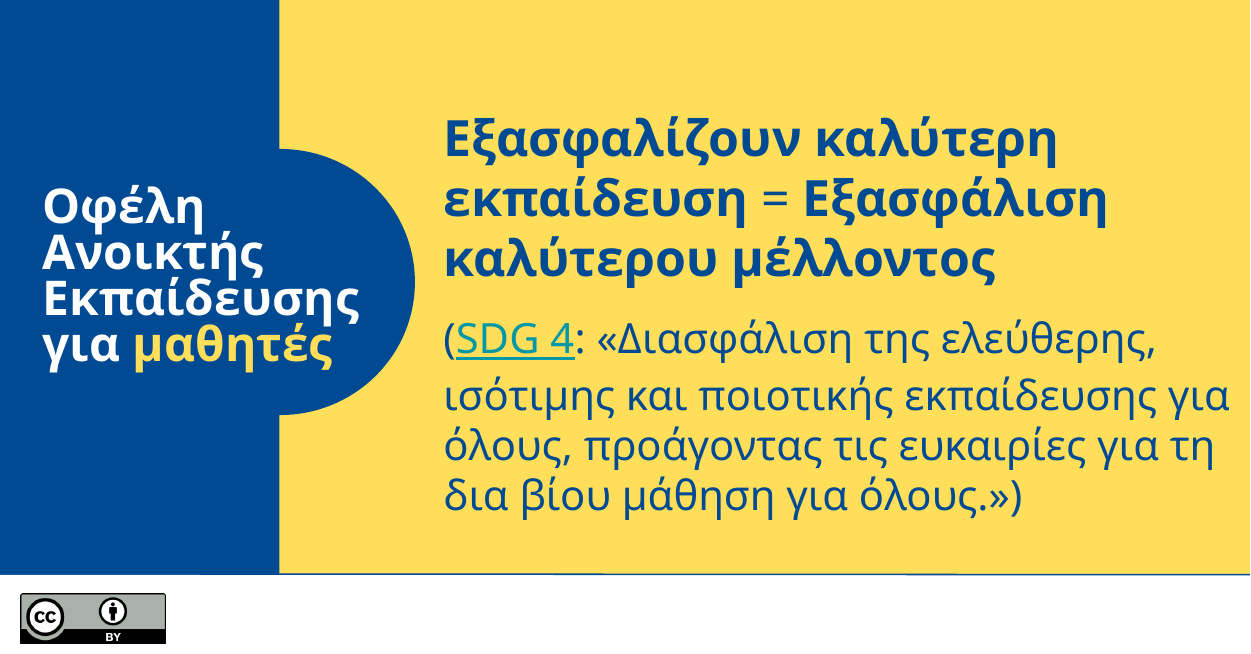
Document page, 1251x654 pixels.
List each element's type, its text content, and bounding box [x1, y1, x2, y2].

text_box [0, 0, 280, 573]
text_box Οφέλη Ανοικτής Εκπαίδευσης για μαθητές [27, 171, 401, 386]
text_box [401, 223, 415, 341]
picture [20, 592, 166, 645]
text_box Εξασφαλίζουν καλύτερη εκπαίδευση = Εξασφάλιση καλύτερου μέλλοντος (SDG 4: «Διασφάλιση της ελεύθερης, ισότιμης και ποιοτικής εκπαίδευσης για όλους, προάγοντας τις ευκαιρίες για τη δια βίου μάθηση για όλους.») [428, 91, 1250, 534]
text_box [206, 148, 355, 171]
text_box [196, 386, 365, 416]
text_box [0, 582, 1250, 654]
